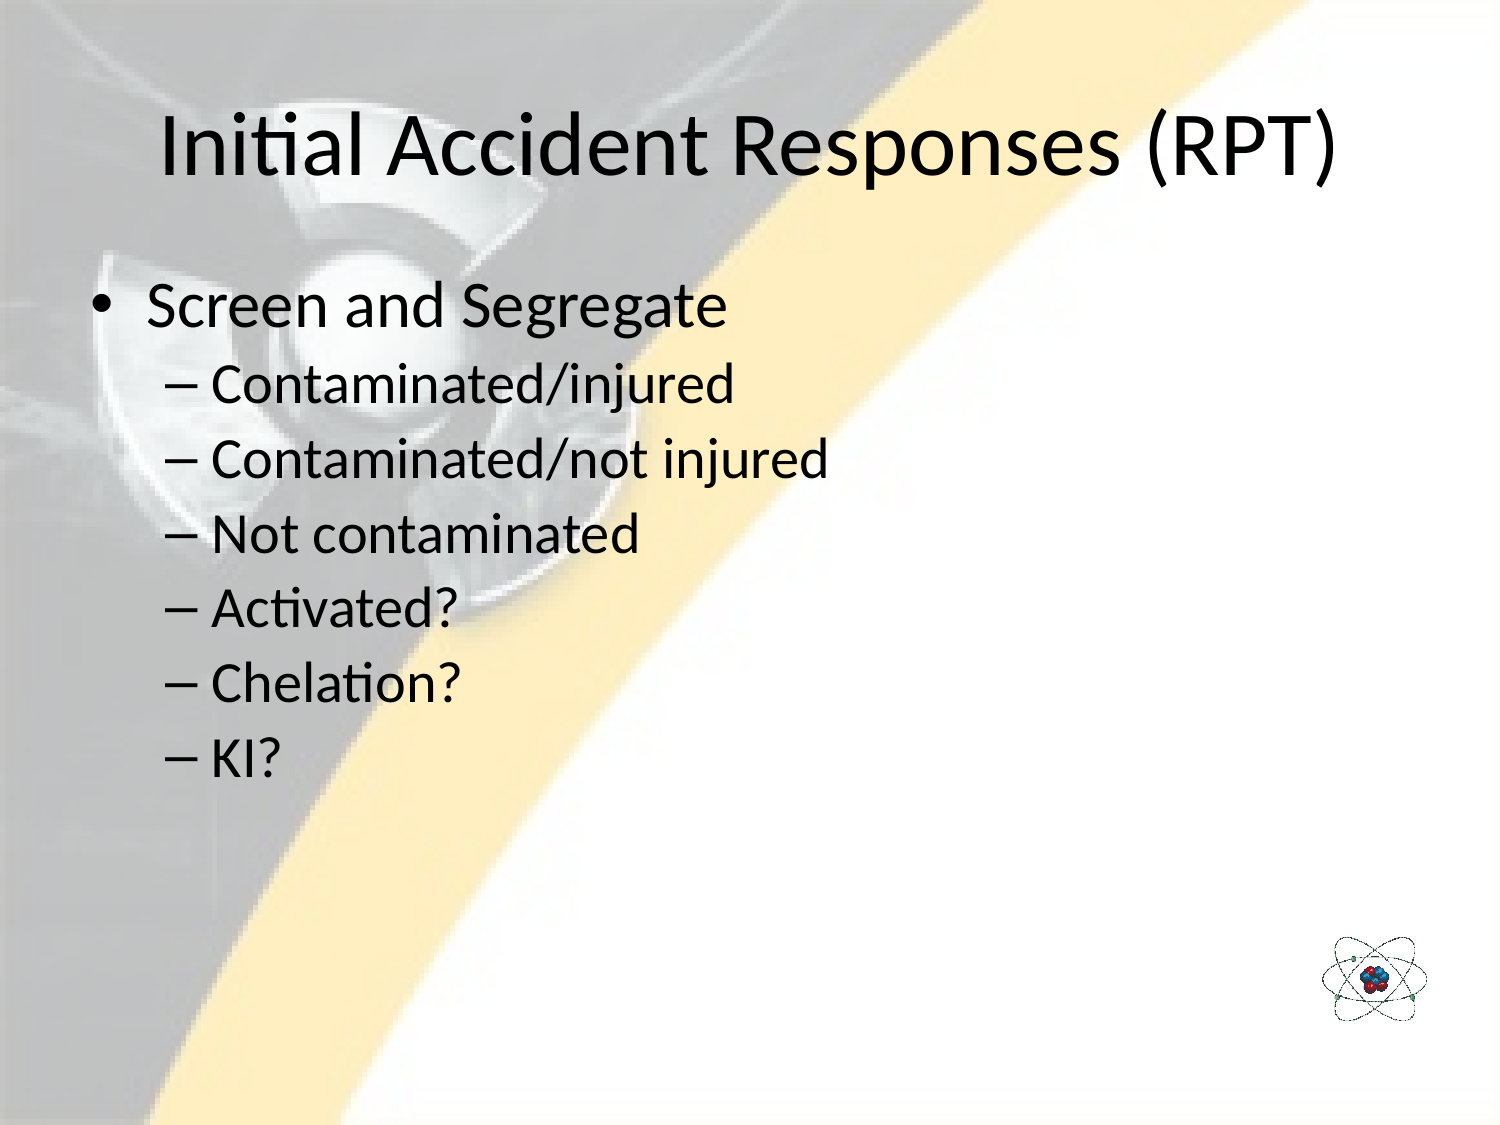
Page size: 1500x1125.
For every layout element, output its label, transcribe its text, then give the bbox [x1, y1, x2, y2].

list Screen and Segregate Contaminated/injured Contaminated/not injured Not contaminated Activated? Chelation? KI? [75, 262, 1425, 1005]
picture [1322, 937, 1427, 1021]
title Initial Accident Responses (RPT) [75, 45, 1425, 233]
